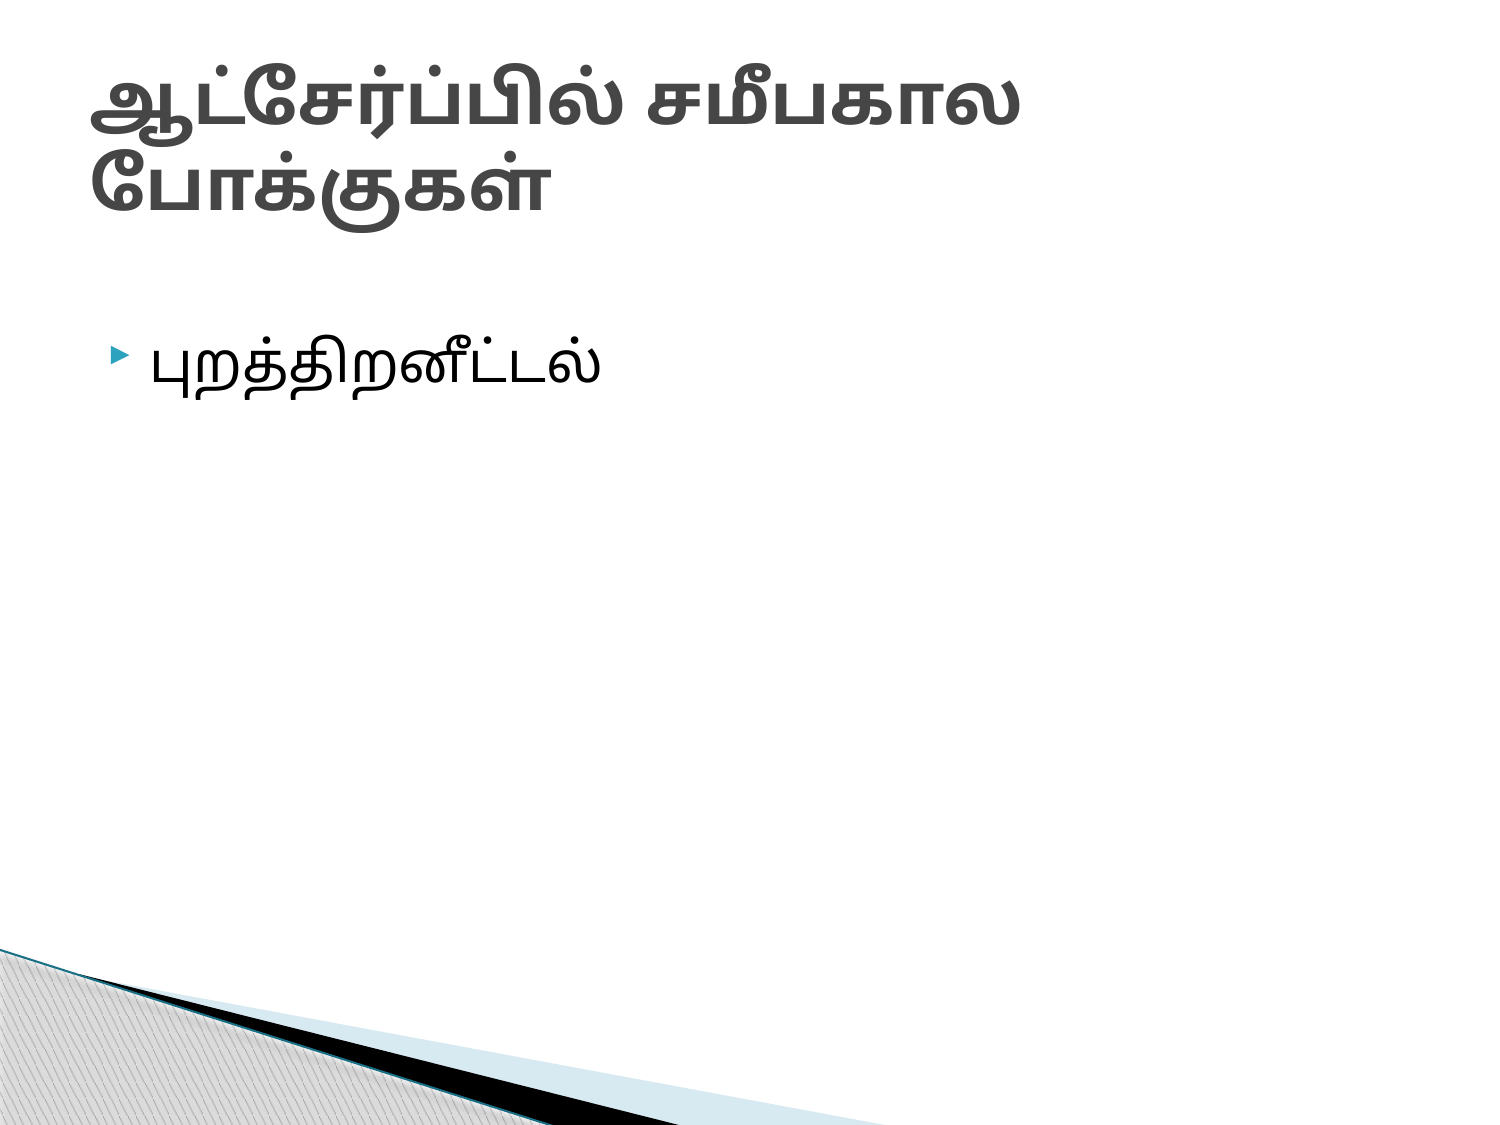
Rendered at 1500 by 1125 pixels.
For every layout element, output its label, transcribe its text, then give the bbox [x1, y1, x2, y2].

list புறத்திறனீட்டல் [75, 243, 1425, 986]
title ஆட்சேர்ப்பில் சமீபகால போக்குகள் [75, 45, 1425, 233]
